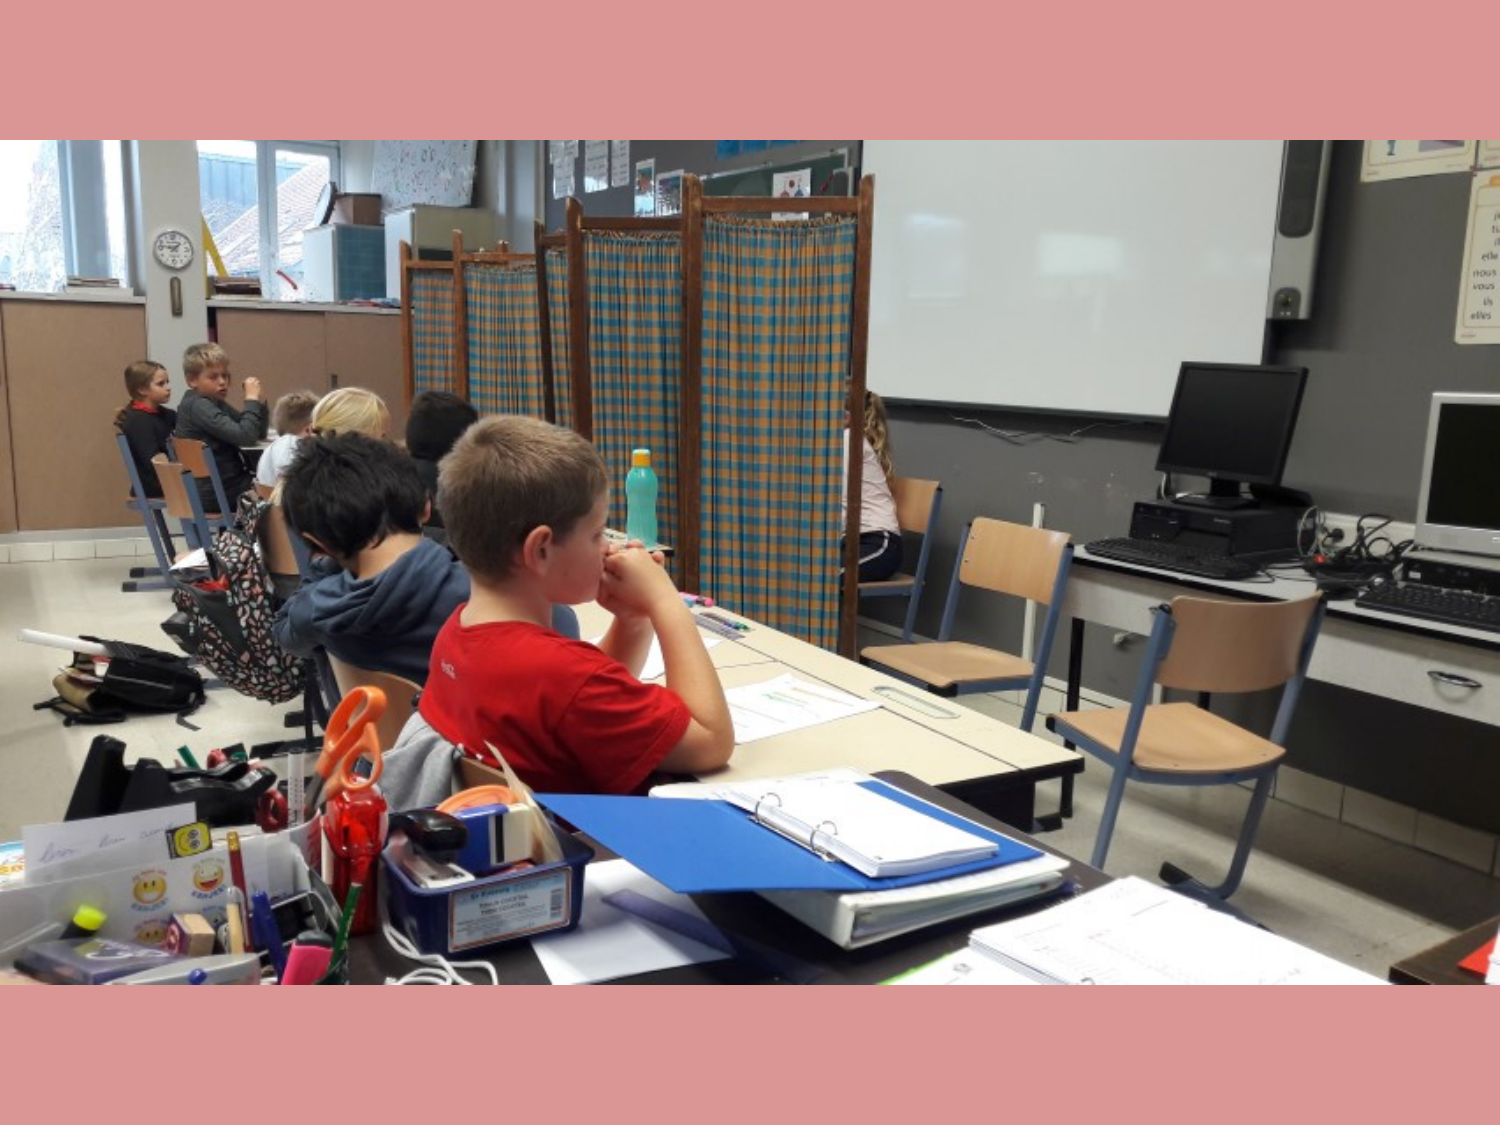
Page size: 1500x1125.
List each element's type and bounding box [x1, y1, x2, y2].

picture [0, 140, 1500, 985]
